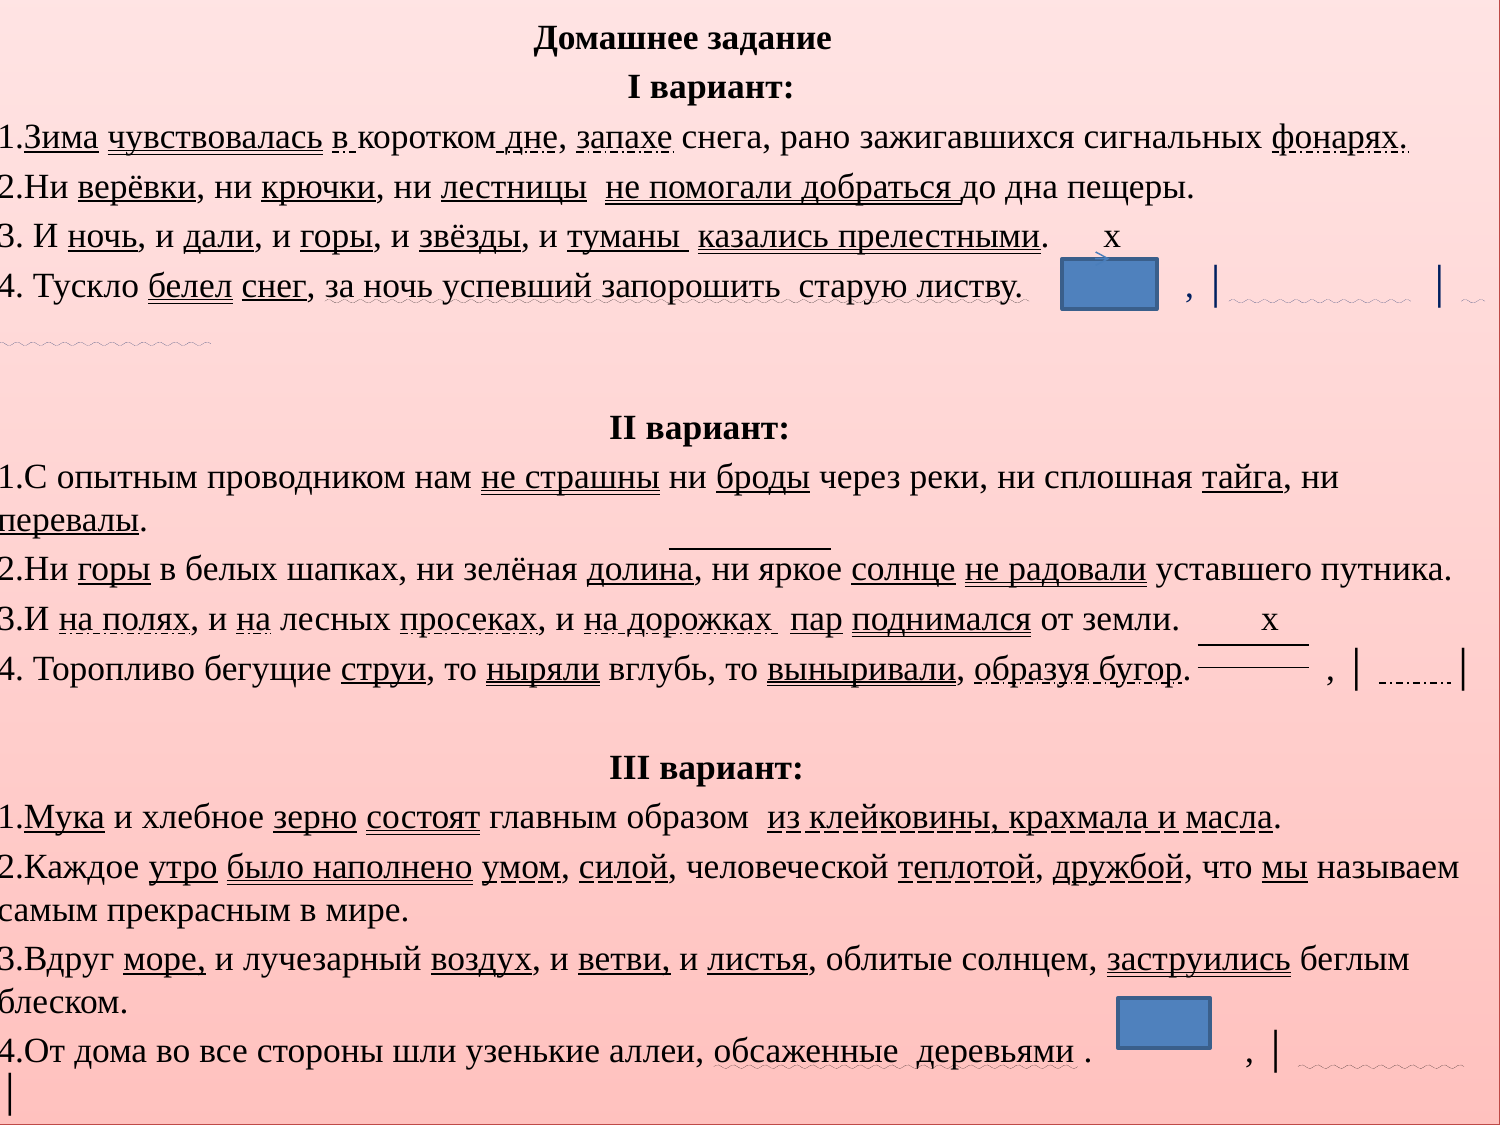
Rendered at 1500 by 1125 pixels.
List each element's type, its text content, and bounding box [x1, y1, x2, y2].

text_box [1060, 257, 1159, 311]
list Домашнее задание I вариант: 1.Зима чувствовалась в коротком дне, запахе снега, рано зажигавшихся сигнальных фонарях. 2.Ни верёвки, ни крючки, ни лестницы не помогали добраться до дна пещеры. 3. И ночь, и дали, и горы, и звёзды, и туманы казались прелестными. х 4. Тускло белел снег, за ночь успевший запорошить старую листву. , │ │ II вариант: 1.С опытным проводником нам не страшны ни броды через реки, ни сплошная тайга, ни перевалы. 2.Ни горы в белых шапках, ни зелёная долина, ни яркое солнце не радовали уставшего путника. 3.И на полях, и на лесных просеках, и на дорожках пар поднимался от земли. х 4. Торопливо бегущие струи, то ныряли вглубь, то выныривали, образуя бугор. , │ │ III вариант: 1.Мука и хлебное зерно состоят главным образом из клейковины, крахмала и масла. 2.Каждое утро было наполнено умом, силой, человеческой теплотой, дружбой, что мы называем самым прекрасным в мире. 3.Вдруг море, и лучезарный воздух, и ветви, и листья, облитые солнцем, заструились беглым блеском. х 4.От дома во все стороны шли узенькие аллеи, обсаженные деревьями . , │ │ [0, 0, 1500, 1125]
text_box [1116, 996, 1212, 1050]
